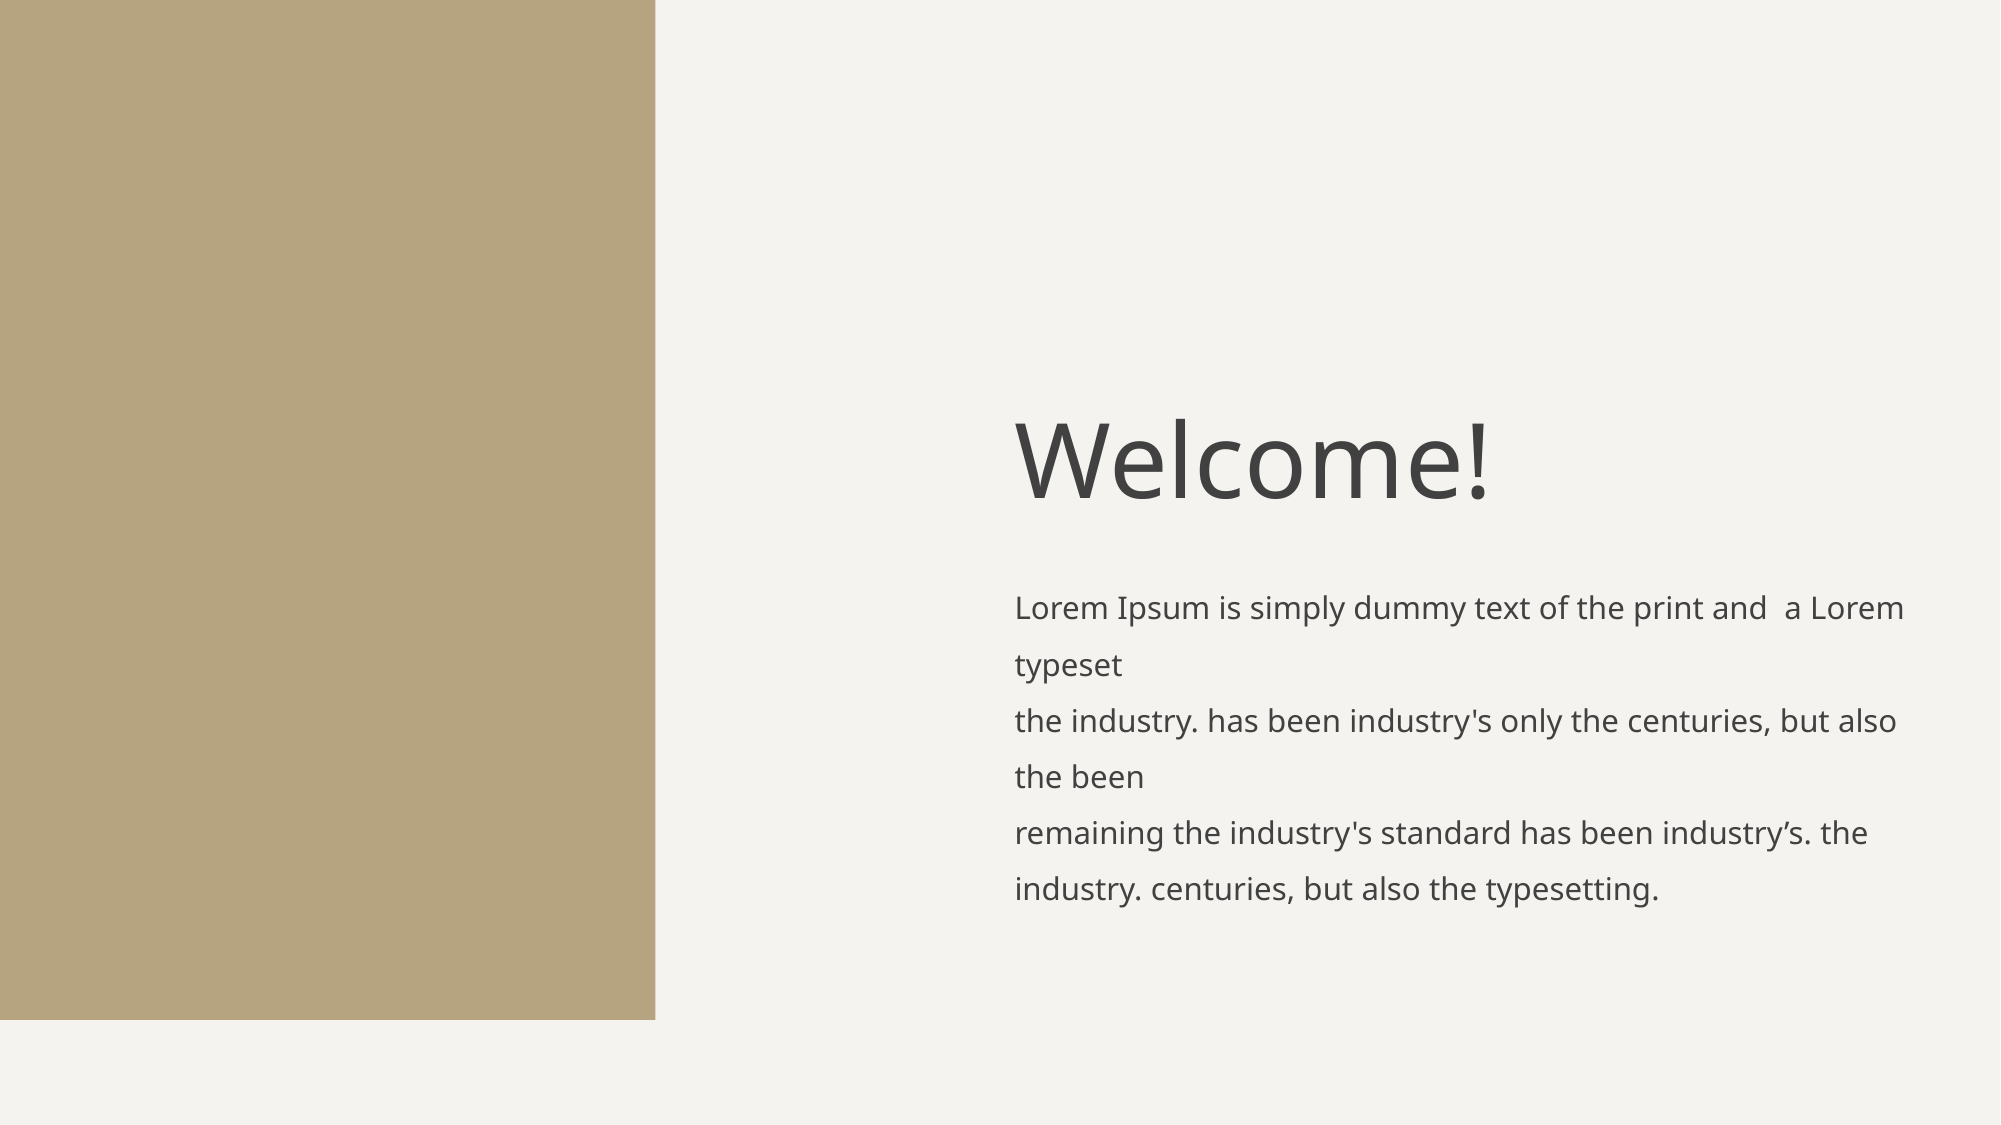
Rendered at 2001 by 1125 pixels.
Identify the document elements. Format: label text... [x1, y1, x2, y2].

text_box Welcome! [999, 410, 1530, 526]
picture [104, 104, 761, 1020]
text_box Lorem Ipsum is simply dummy text of the print and a Lorem typeset the industry. has been industry's only the centuries, but also the been remaining the industry's standard has been industry’s. the industry. centuries, but also the typesetting. [999, 562, 1960, 915]
text_box [0, 0, 656, 1021]
